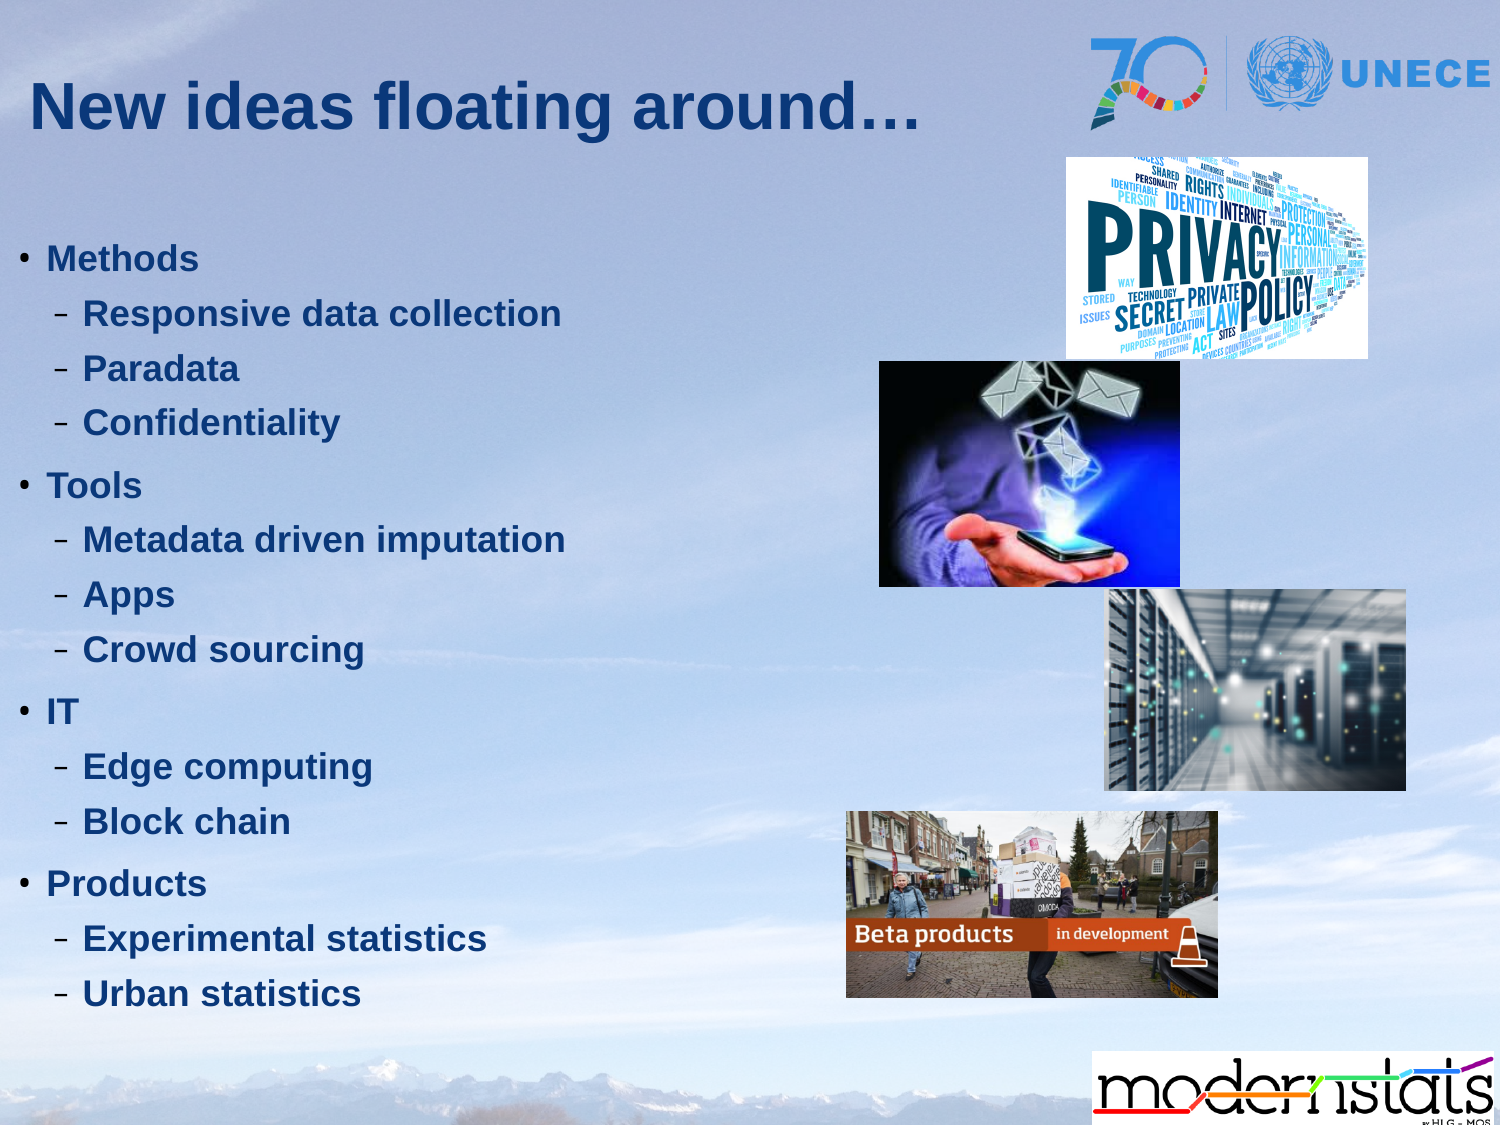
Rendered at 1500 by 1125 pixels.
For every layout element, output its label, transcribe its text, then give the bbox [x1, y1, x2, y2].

picture [1282, 30, 1500, 133]
picture [1066, 157, 1369, 359]
picture [879, 361, 1180, 587]
picture [846, 811, 1218, 998]
list Methods Responsive data collection Paradata Confidentiality Tools Metadata driven imputation Apps Crowd sourcing IT Edge computing Block chain Products Experimental statistics Urban statistics [17, 172, 1459, 1024]
picture [1104, 589, 1406, 791]
title New ideas floating around… [29, 19, 1282, 145]
picture [1092, 1051, 1494, 1125]
